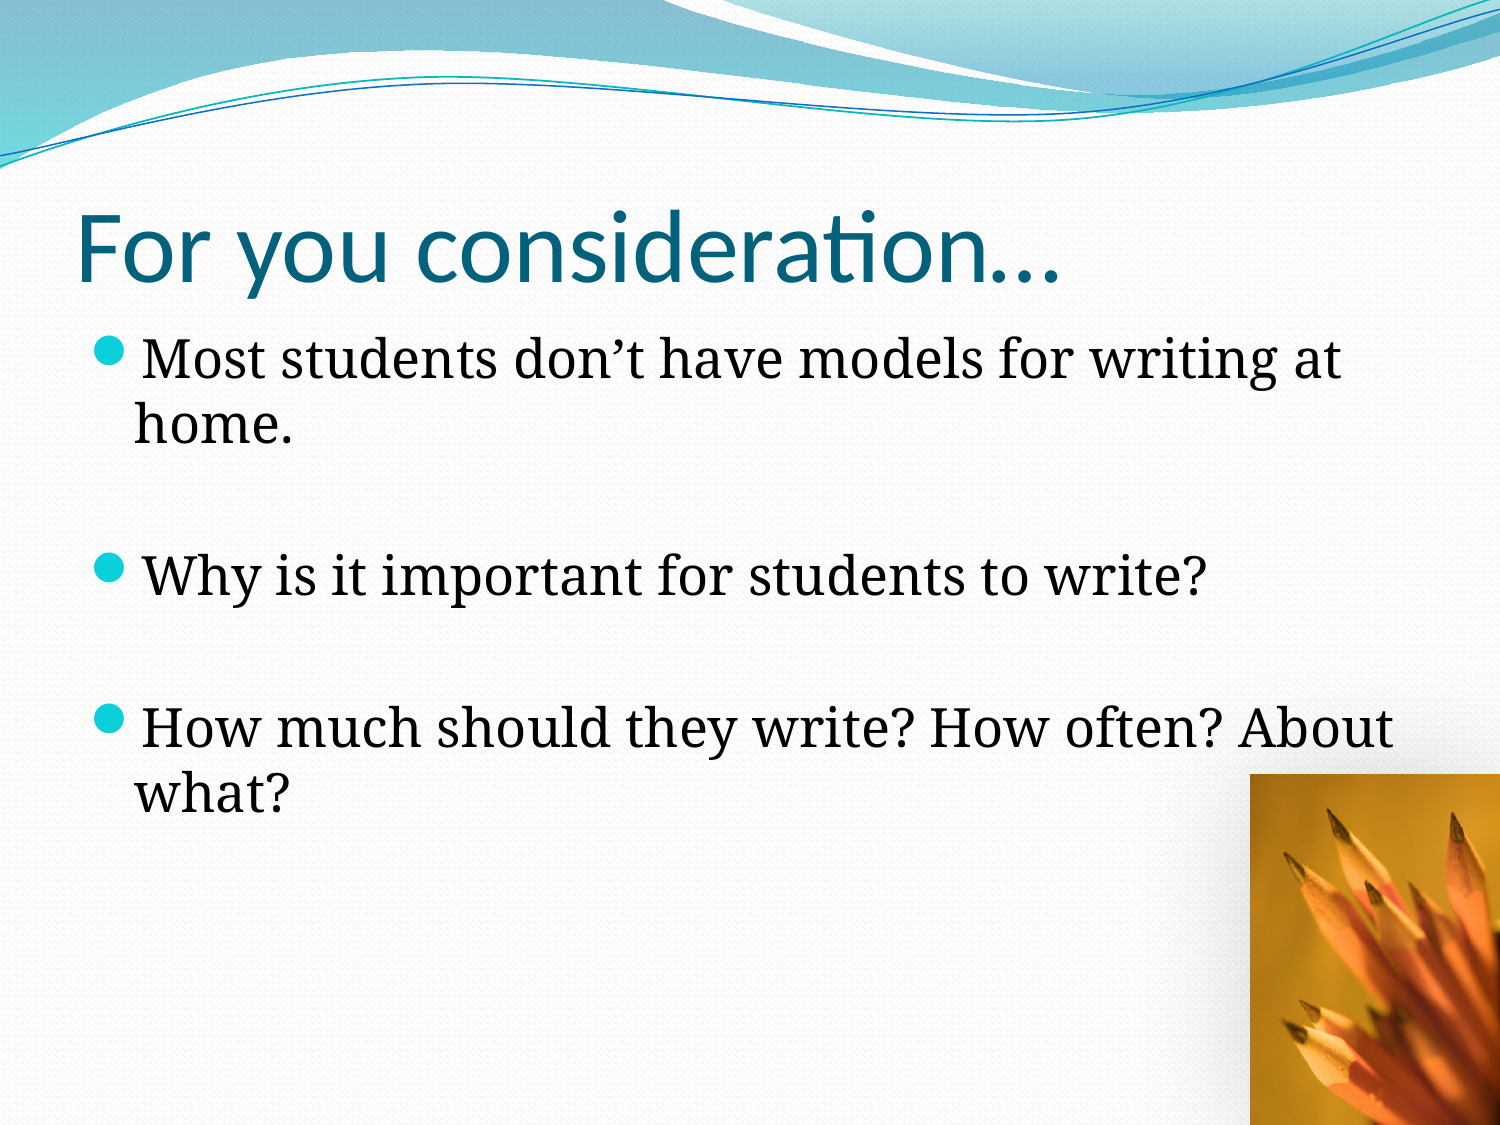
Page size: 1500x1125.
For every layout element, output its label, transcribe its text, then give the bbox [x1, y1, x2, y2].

list Most students don’t have models for writing at home. Why is it important for students to write? How much should they write? How often? About what? [75, 317, 1425, 1038]
picture [1249, 774, 1500, 1125]
title For you consideration… [75, 115, 1425, 303]
